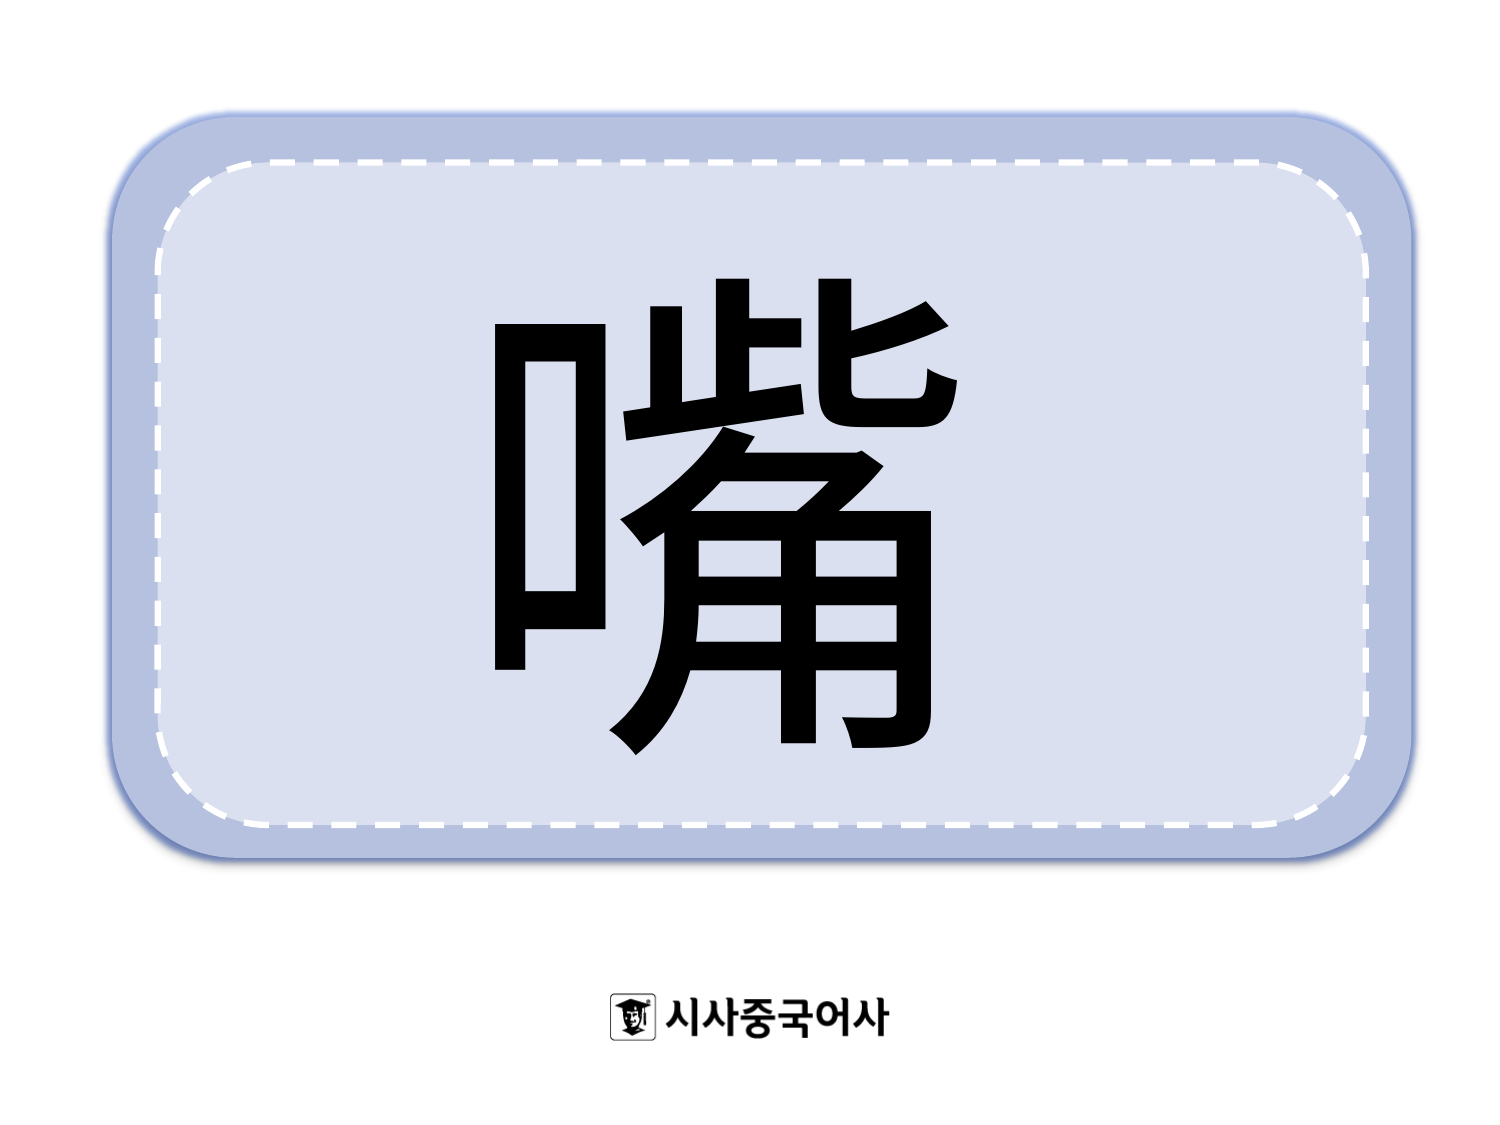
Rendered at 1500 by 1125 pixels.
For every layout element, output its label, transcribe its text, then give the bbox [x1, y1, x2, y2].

text_box 嘴 [171, 172, 1380, 836]
text_box [162, 160, 1371, 824]
picture [602, 987, 898, 1047]
